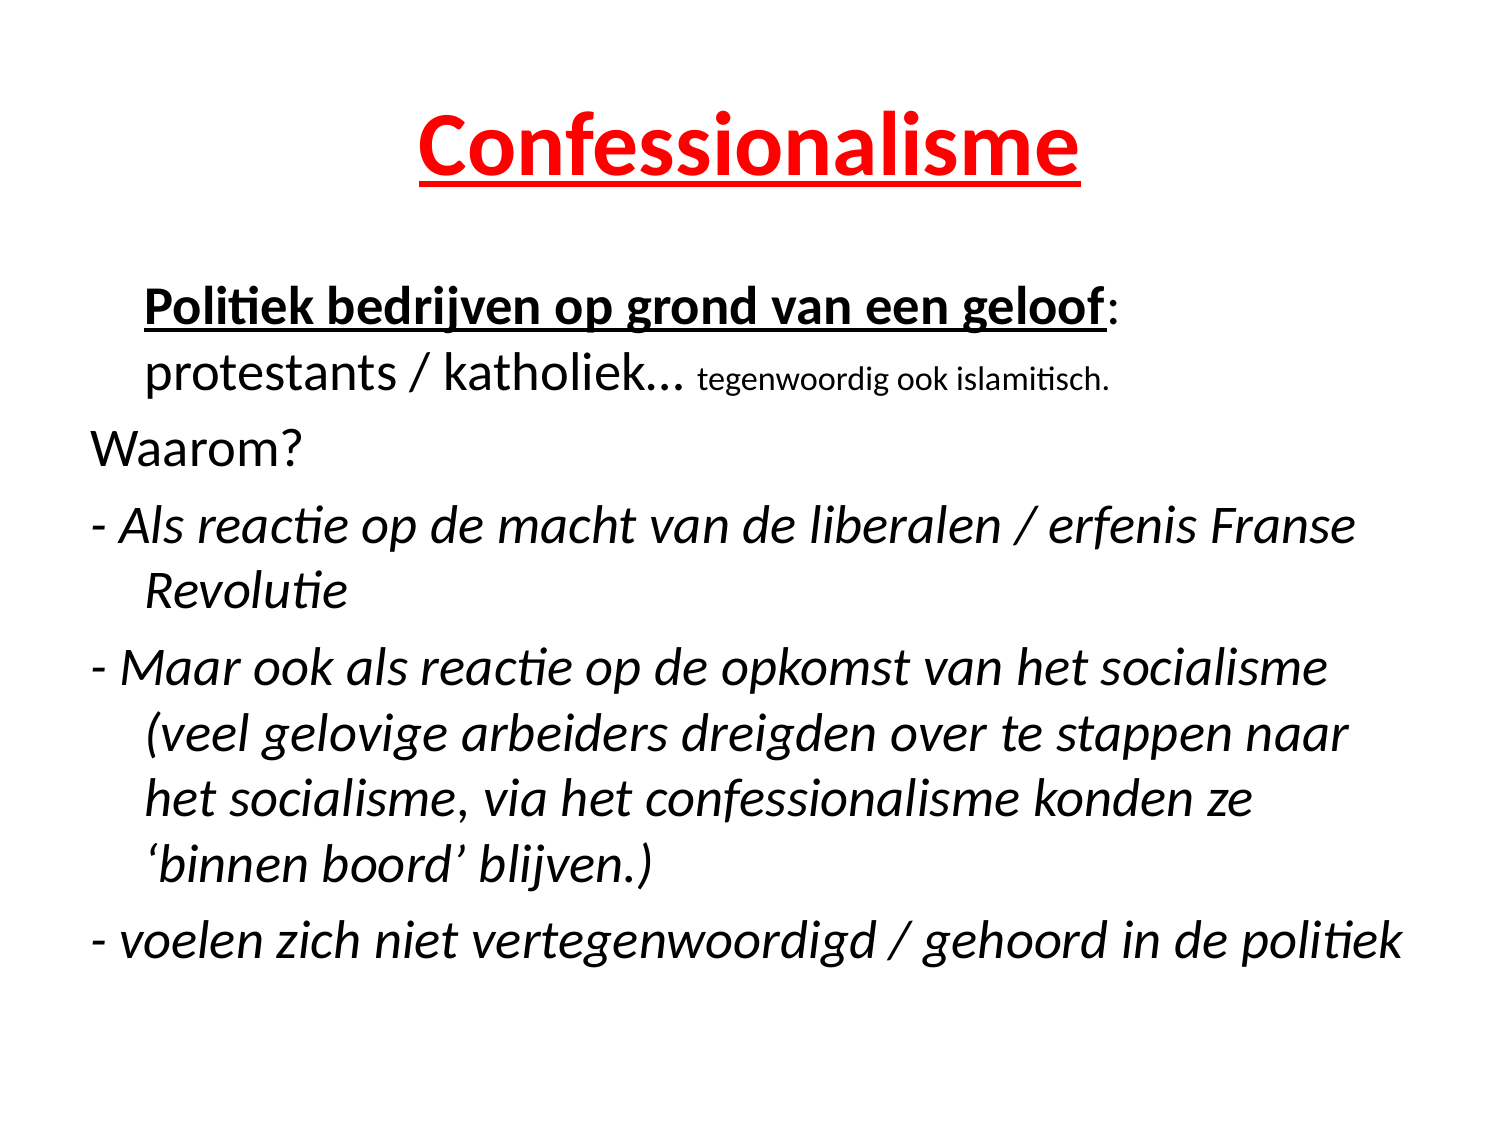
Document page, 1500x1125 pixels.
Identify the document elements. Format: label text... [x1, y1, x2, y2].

list Politiek bedrijven op grond van een geloof: protestants / katholiek… tegenwoordig ook islamitisch. Waarom? - Als reactie op de macht van de liberalen / erfenis Franse Revolutie - Maar ook als reactie op de opkomst van het socialisme (veel gelovige arbeiders dreigden over te stappen naar het socialisme, via het confessionalisme konden ze ‘binnen boord’ blijven.) - voelen zich niet vertegenwoordigd / gehoord in de politiek [75, 262, 1425, 1005]
title Confessionalisme [75, 45, 1425, 233]
